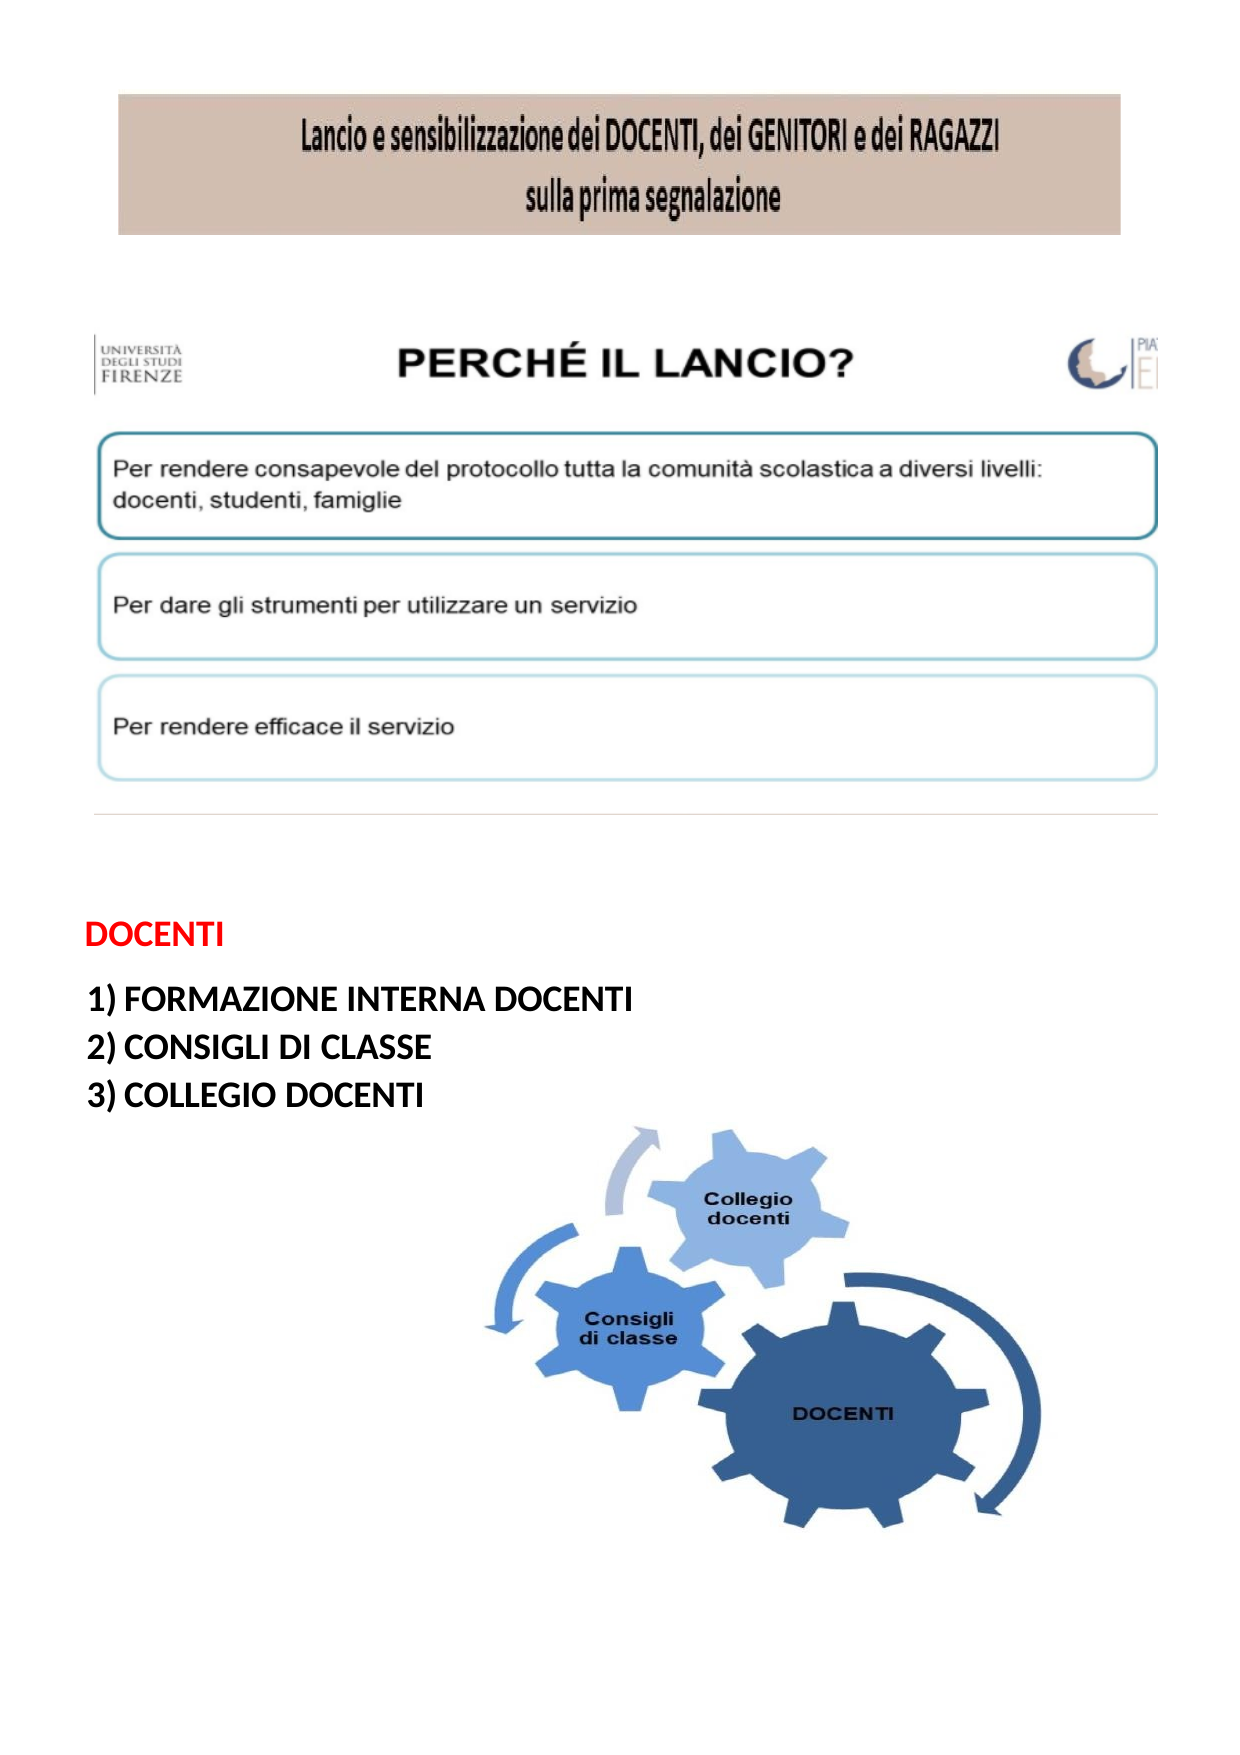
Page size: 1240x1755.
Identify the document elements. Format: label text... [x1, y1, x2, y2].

text_box DOCENTI FORMAZIONE INTERNA DOCENTI CONSIGLI DI CLASSE COLLEGIO DOCENTI [69, 902, 931, 1123]
text_box [118, 89, 1121, 235]
picture [94, 301, 1158, 815]
text_box [482, 1122, 1058, 1540]
